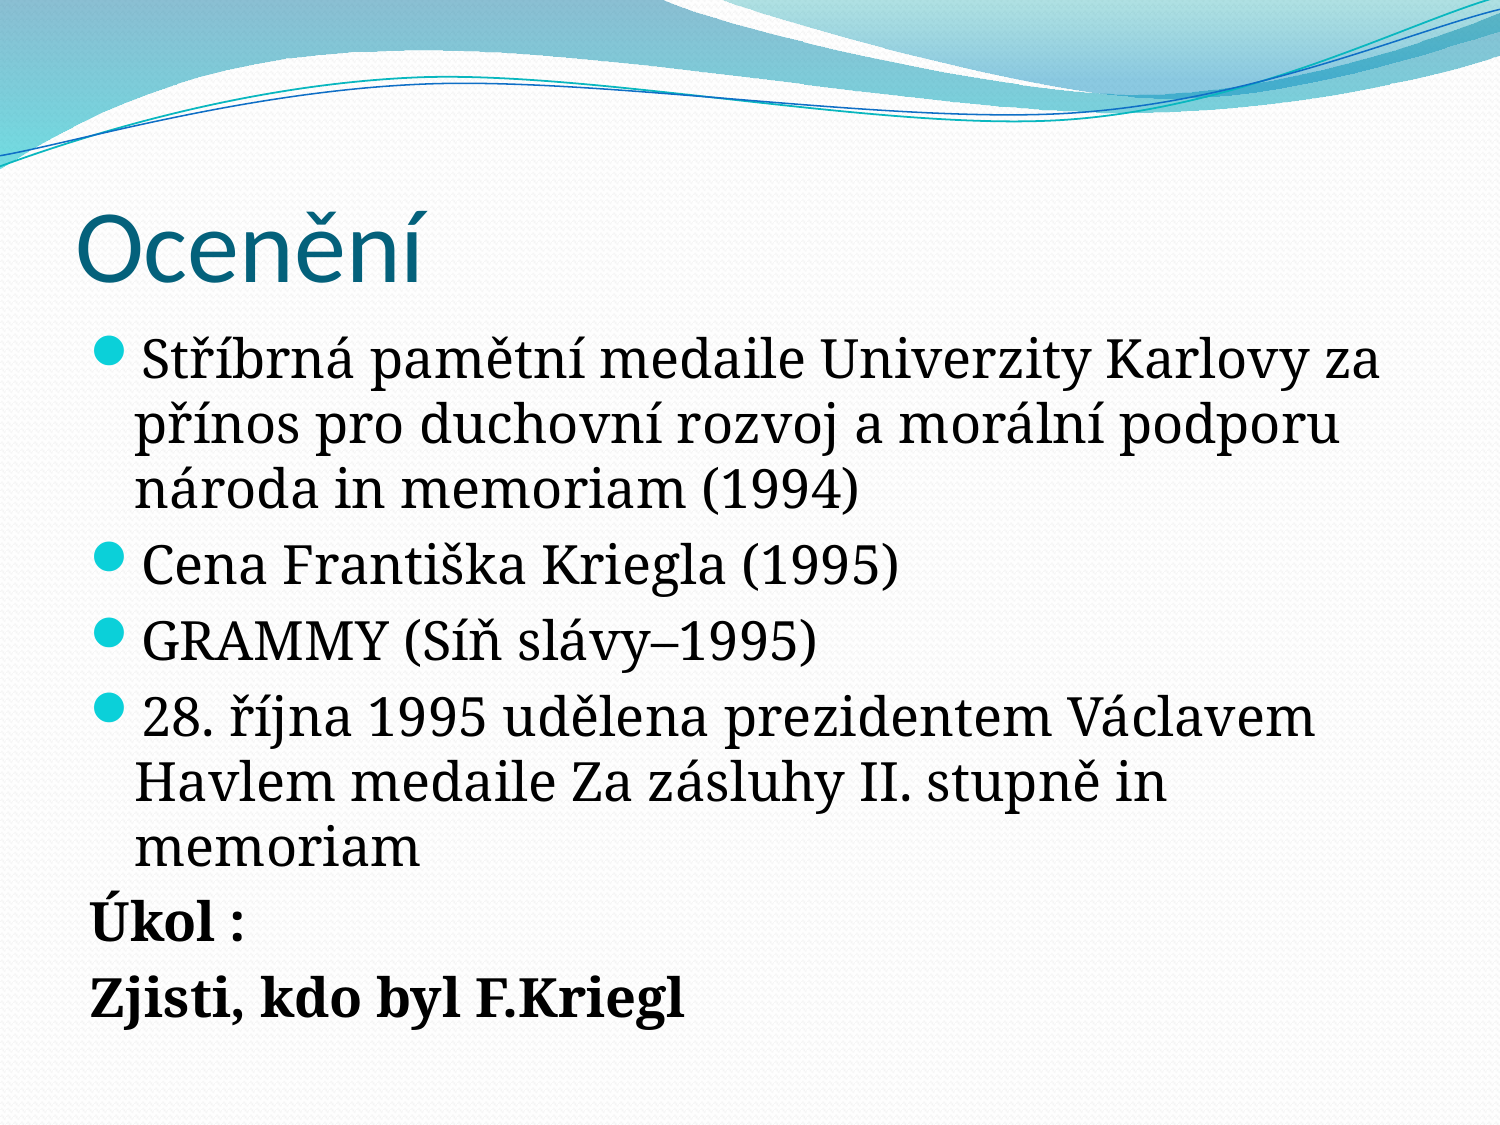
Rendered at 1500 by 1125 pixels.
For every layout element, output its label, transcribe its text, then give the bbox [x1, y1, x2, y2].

title Ocenění [75, 115, 1425, 303]
list Stříbrná pamětní medaile Univerzity Karlovy za přínos pro duchovní rozvoj a morální podporu národa in memoriam (1994) Cena Františka Kriegla (1995) GRAMMY (Síň slávy–1995) 28. října 1995 udělena prezidentem Václavem Havlem medaile Za zásluhy II. stupně in memoriam Úkol : Zjisti, kdo byl F.Kriegl [75, 317, 1425, 1038]
